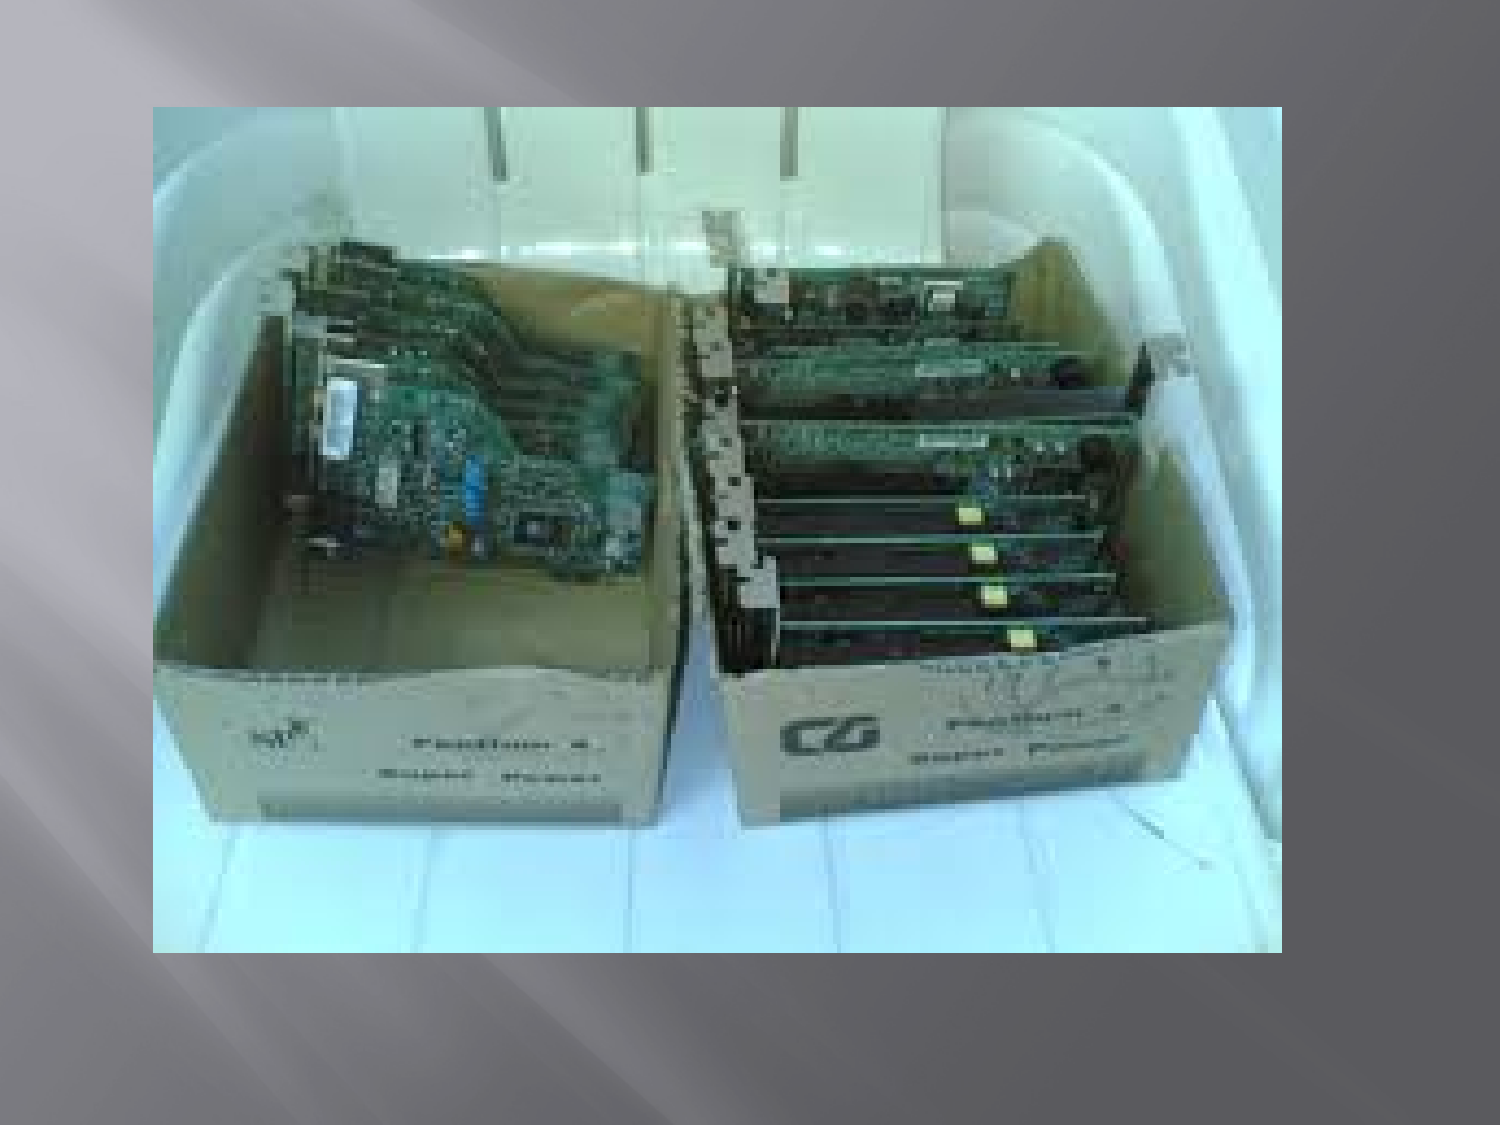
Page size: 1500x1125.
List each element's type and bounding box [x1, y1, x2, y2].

picture [153, 107, 1282, 953]
